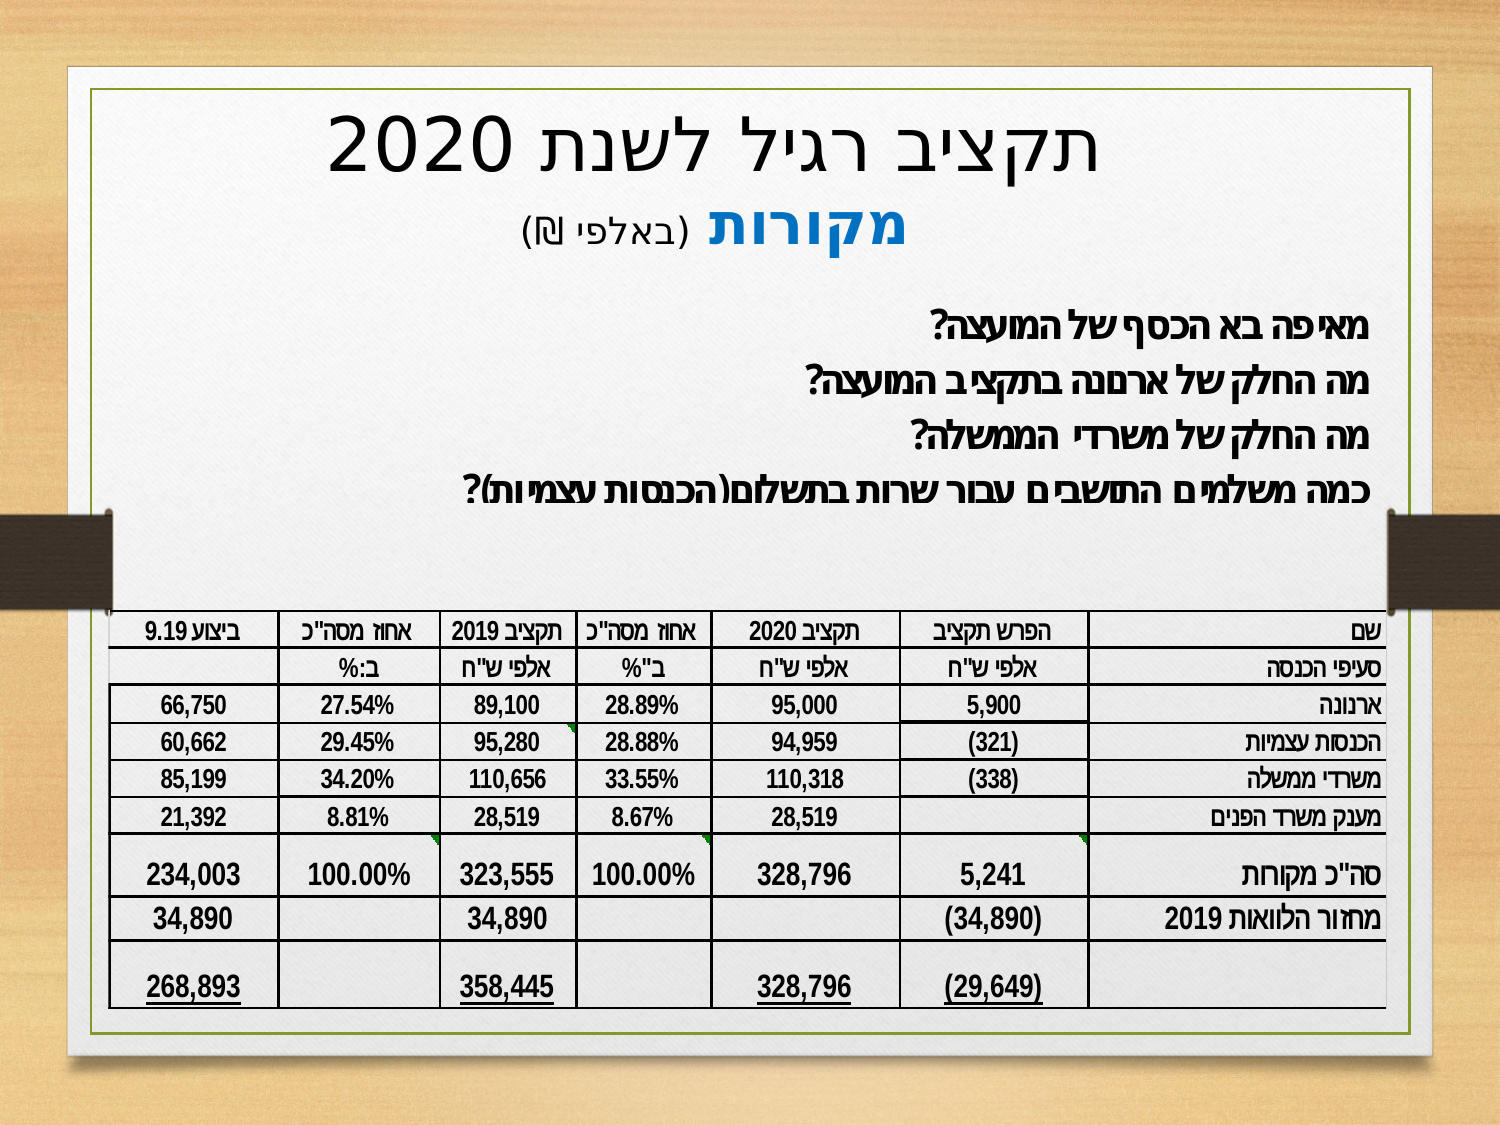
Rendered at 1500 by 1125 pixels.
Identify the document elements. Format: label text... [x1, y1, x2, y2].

text_box תקציב רגיל לשנת 2020 מקורות (באלפי ₪) [76, 89, 1353, 334]
picture [0, 0, 1500, 1125]
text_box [108, 610, 1388, 1011]
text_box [241, 280, 1380, 506]
text_box [734, 1011, 1058, 1125]
